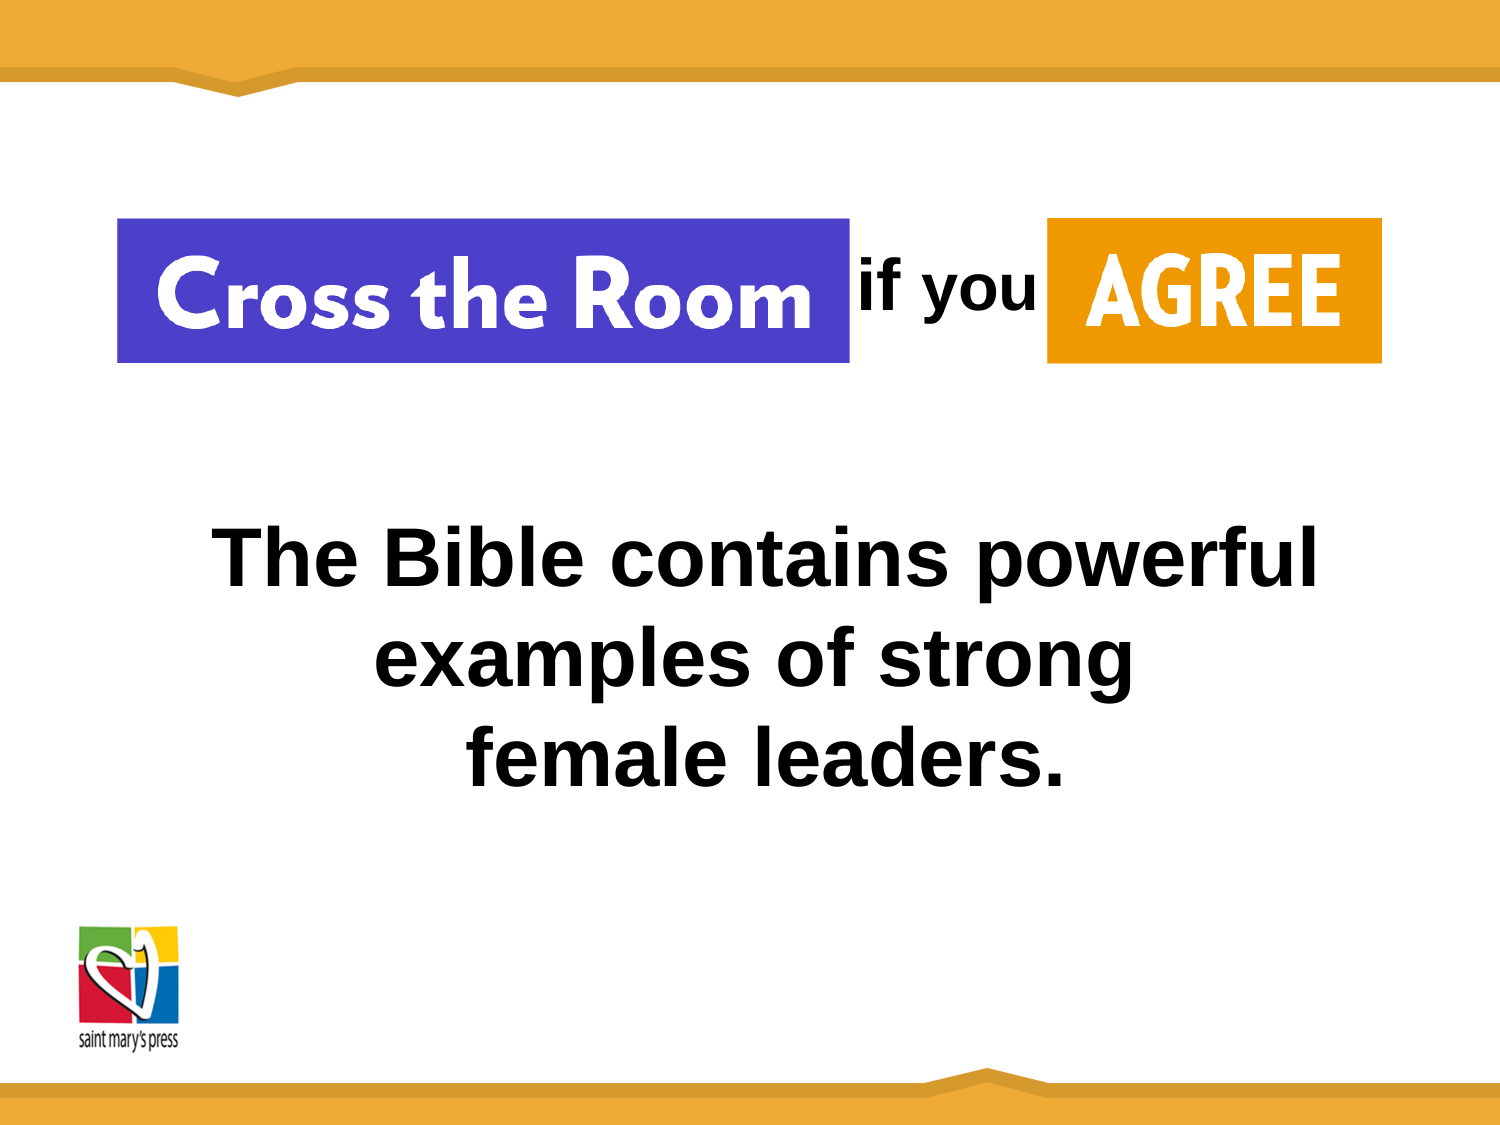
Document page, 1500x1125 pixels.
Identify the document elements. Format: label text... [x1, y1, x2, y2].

text_box The Bible contains powerful examples of strong female leaders. [112, 435, 1421, 871]
picture [0, 0, 1500, 1125]
title CROSS THE ROOM if you AGREE: [864, 274, 1039, 375]
